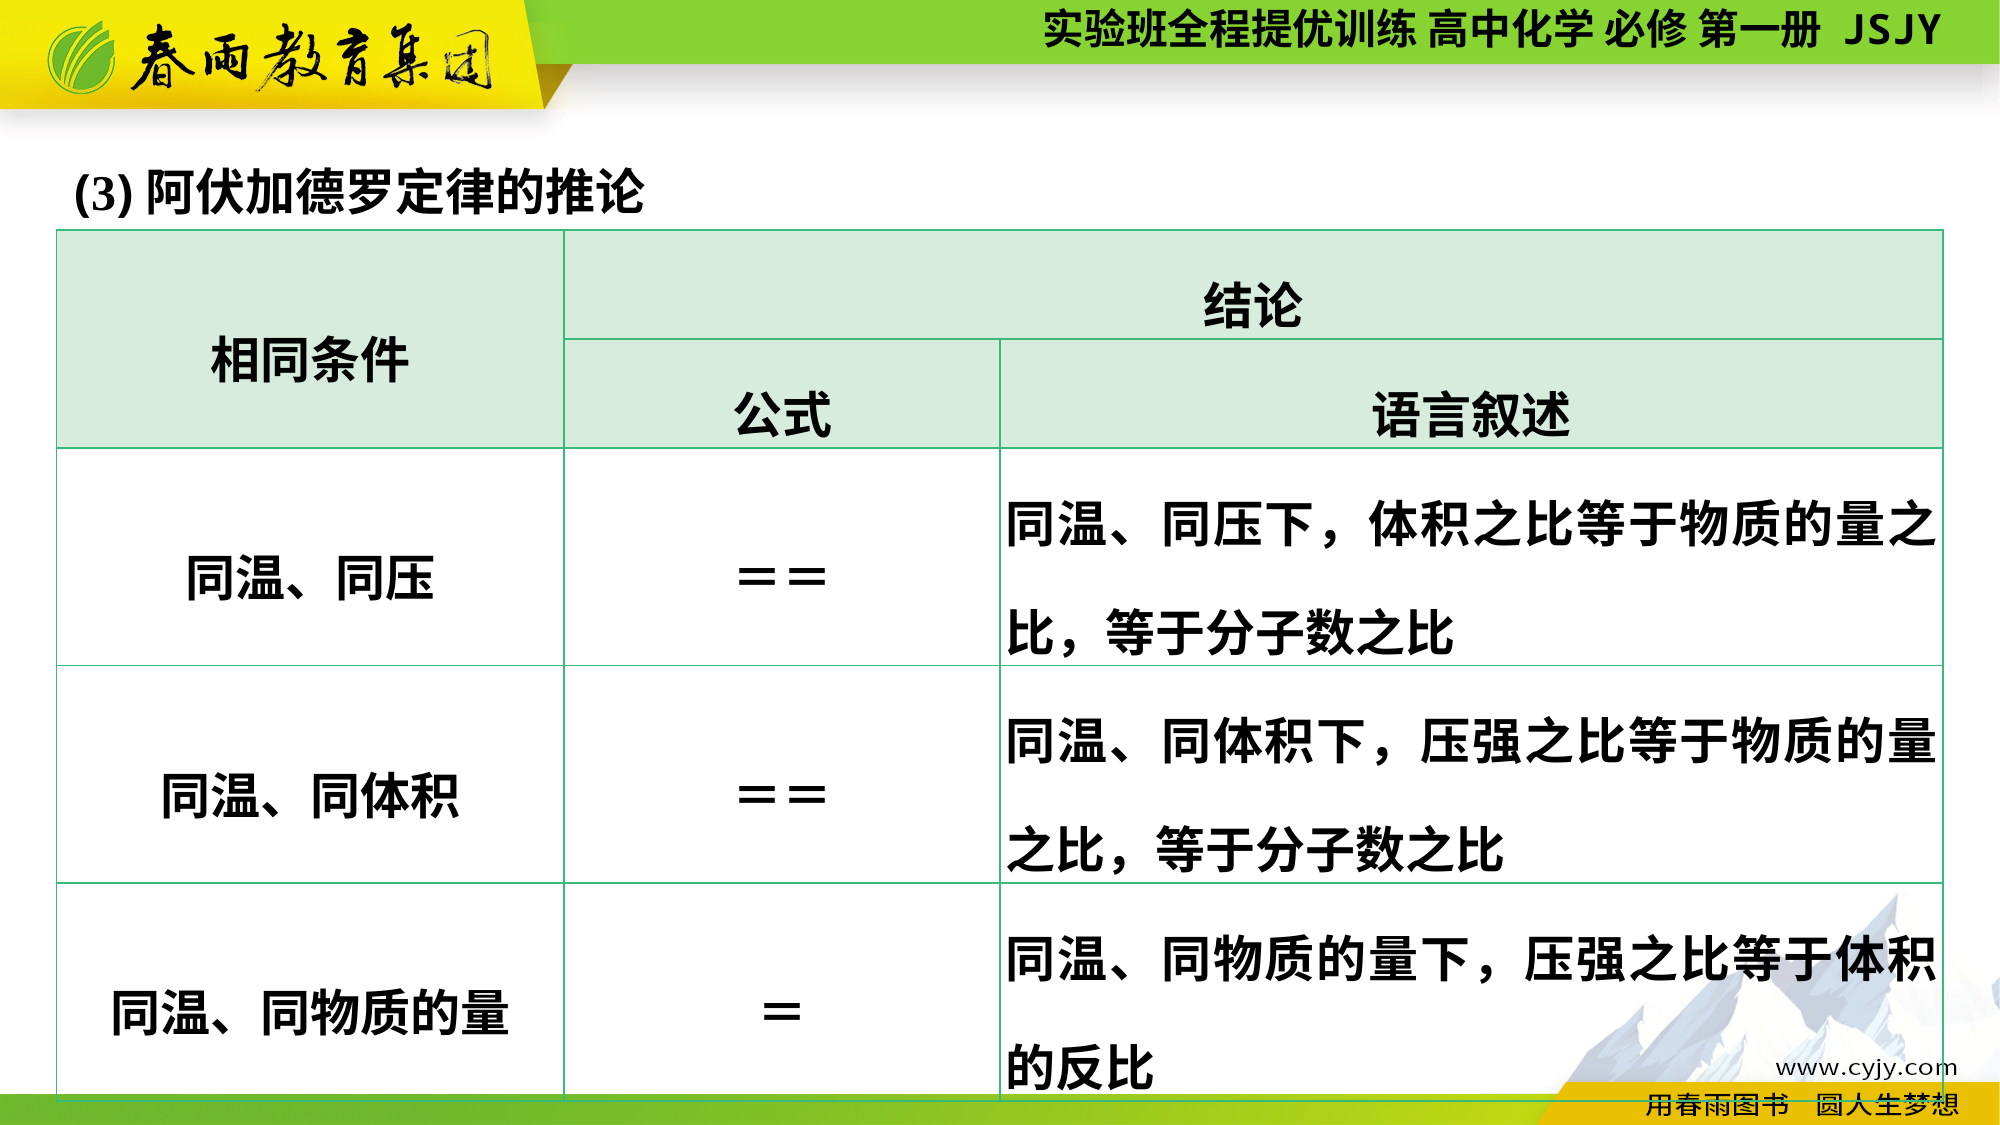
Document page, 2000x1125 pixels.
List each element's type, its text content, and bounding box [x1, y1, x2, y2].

picture [0, 0, 2000, 1125]
list (3)阿伏加德罗定律的推论 [59, 122, 1944, 217]
